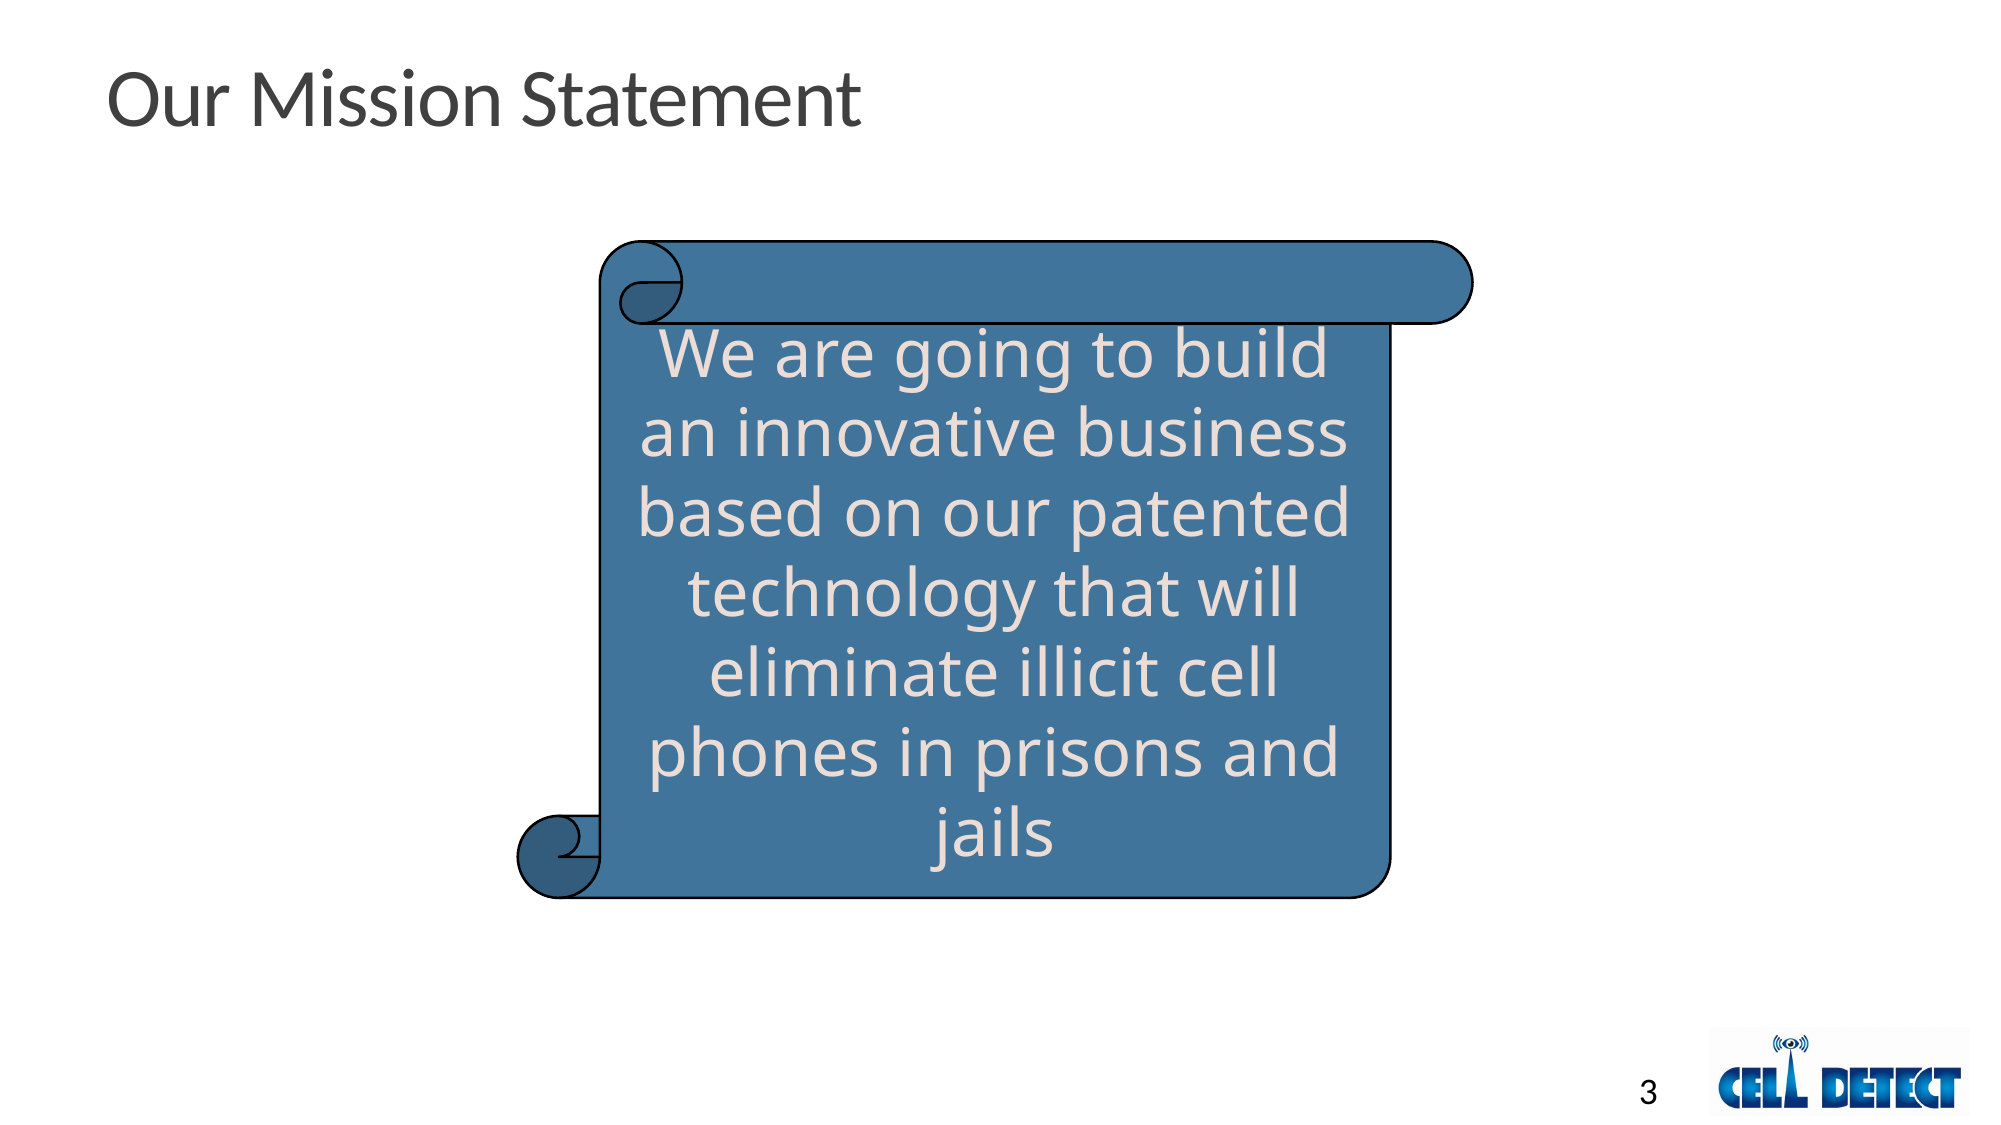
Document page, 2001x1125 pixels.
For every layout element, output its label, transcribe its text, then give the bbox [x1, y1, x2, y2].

text_box We are going to build an innovative business based on our patented technology that will eliminate illicit cell phones in prisons and jails [516, 240, 1474, 900]
slide_number 3 [1624, 1059, 1706, 1120]
title Our Mission Statement [91, 55, 1900, 152]
picture [1708, 1027, 1971, 1116]
